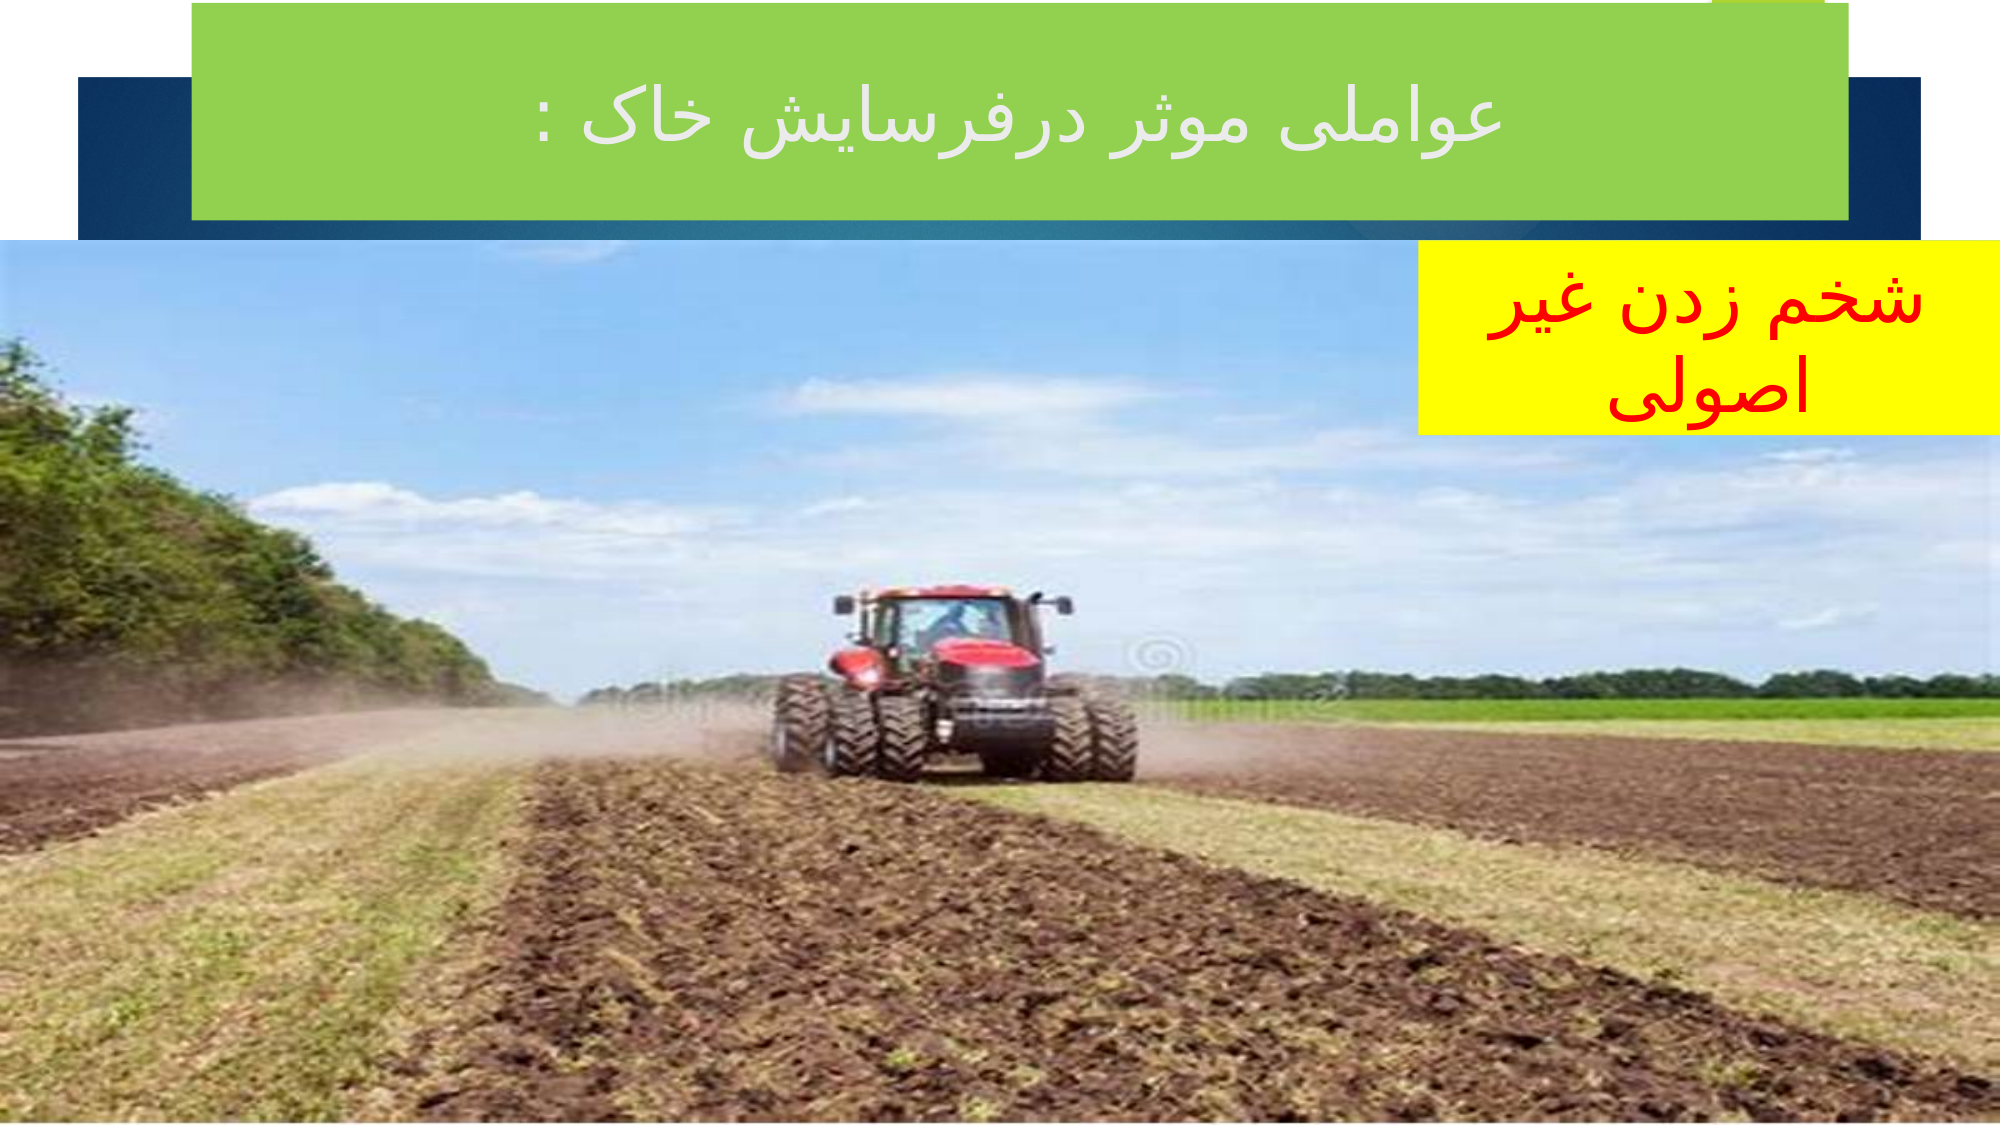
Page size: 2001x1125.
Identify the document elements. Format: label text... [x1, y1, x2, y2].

picture [0, 240, 2000, 1125]
title عواملی موثر درفرسایش خاک : [191, 2, 1849, 221]
